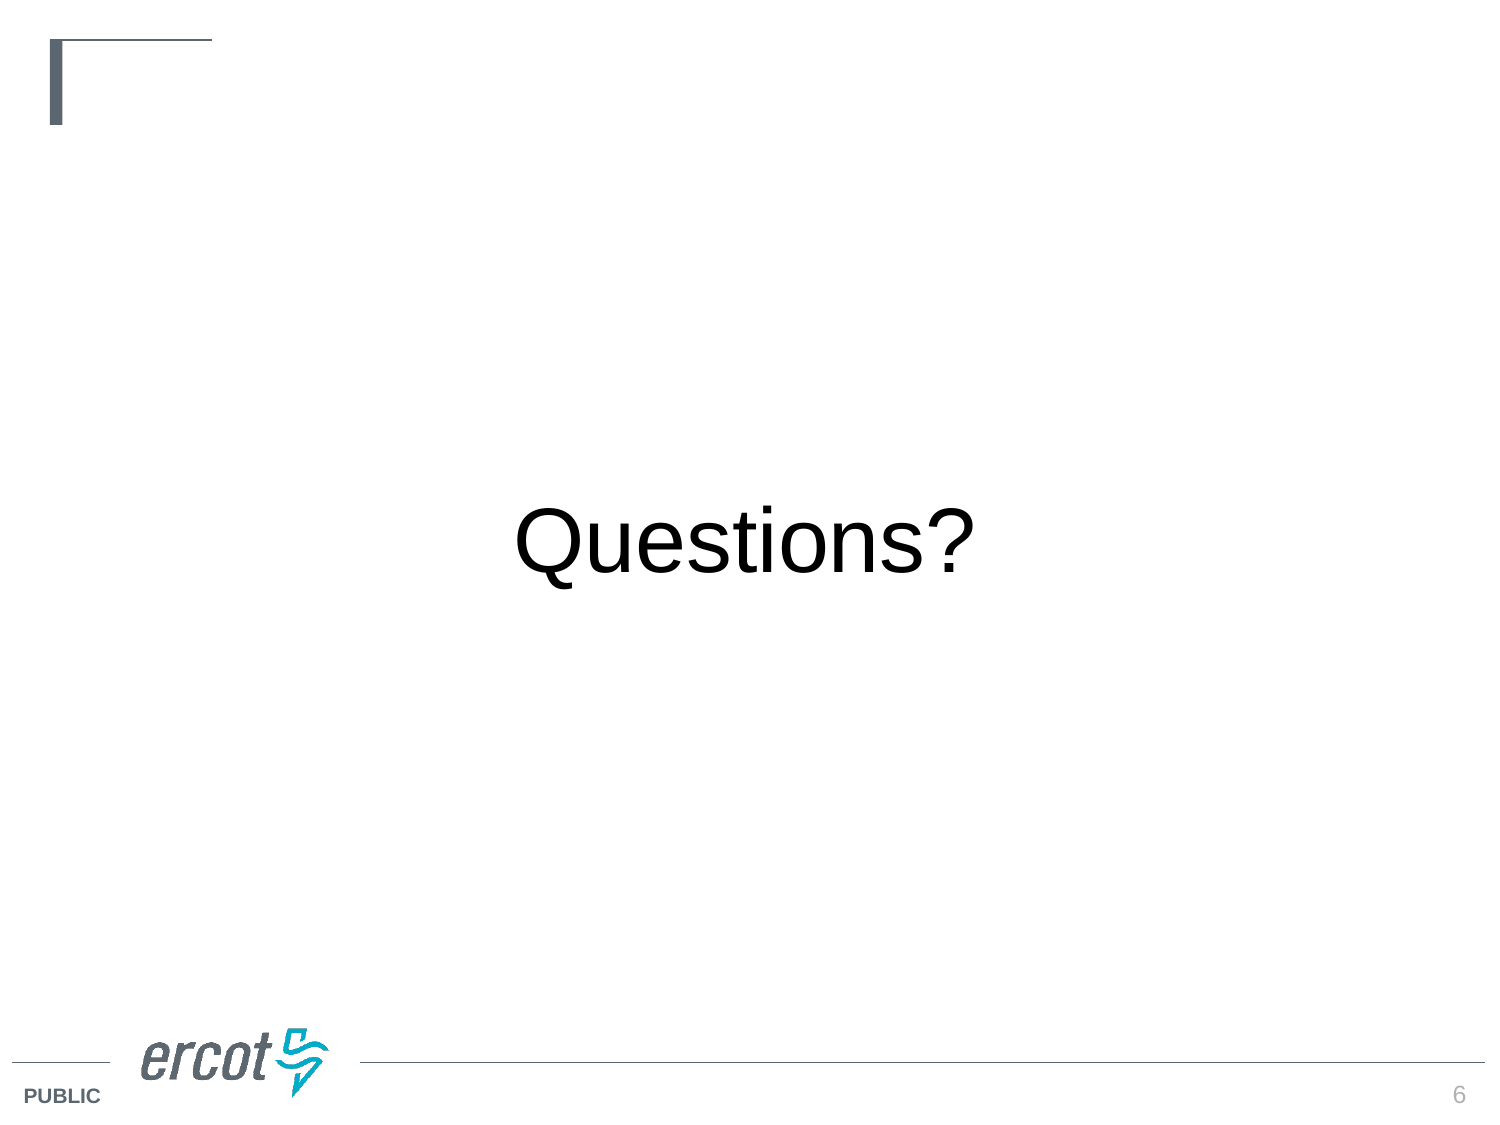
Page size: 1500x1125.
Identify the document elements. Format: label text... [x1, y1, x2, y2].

list Questions? [45, 200, 1446, 1009]
picture [137, 1024, 332, 1100]
slide_number 6 [1437, 1076, 1475, 1112]
